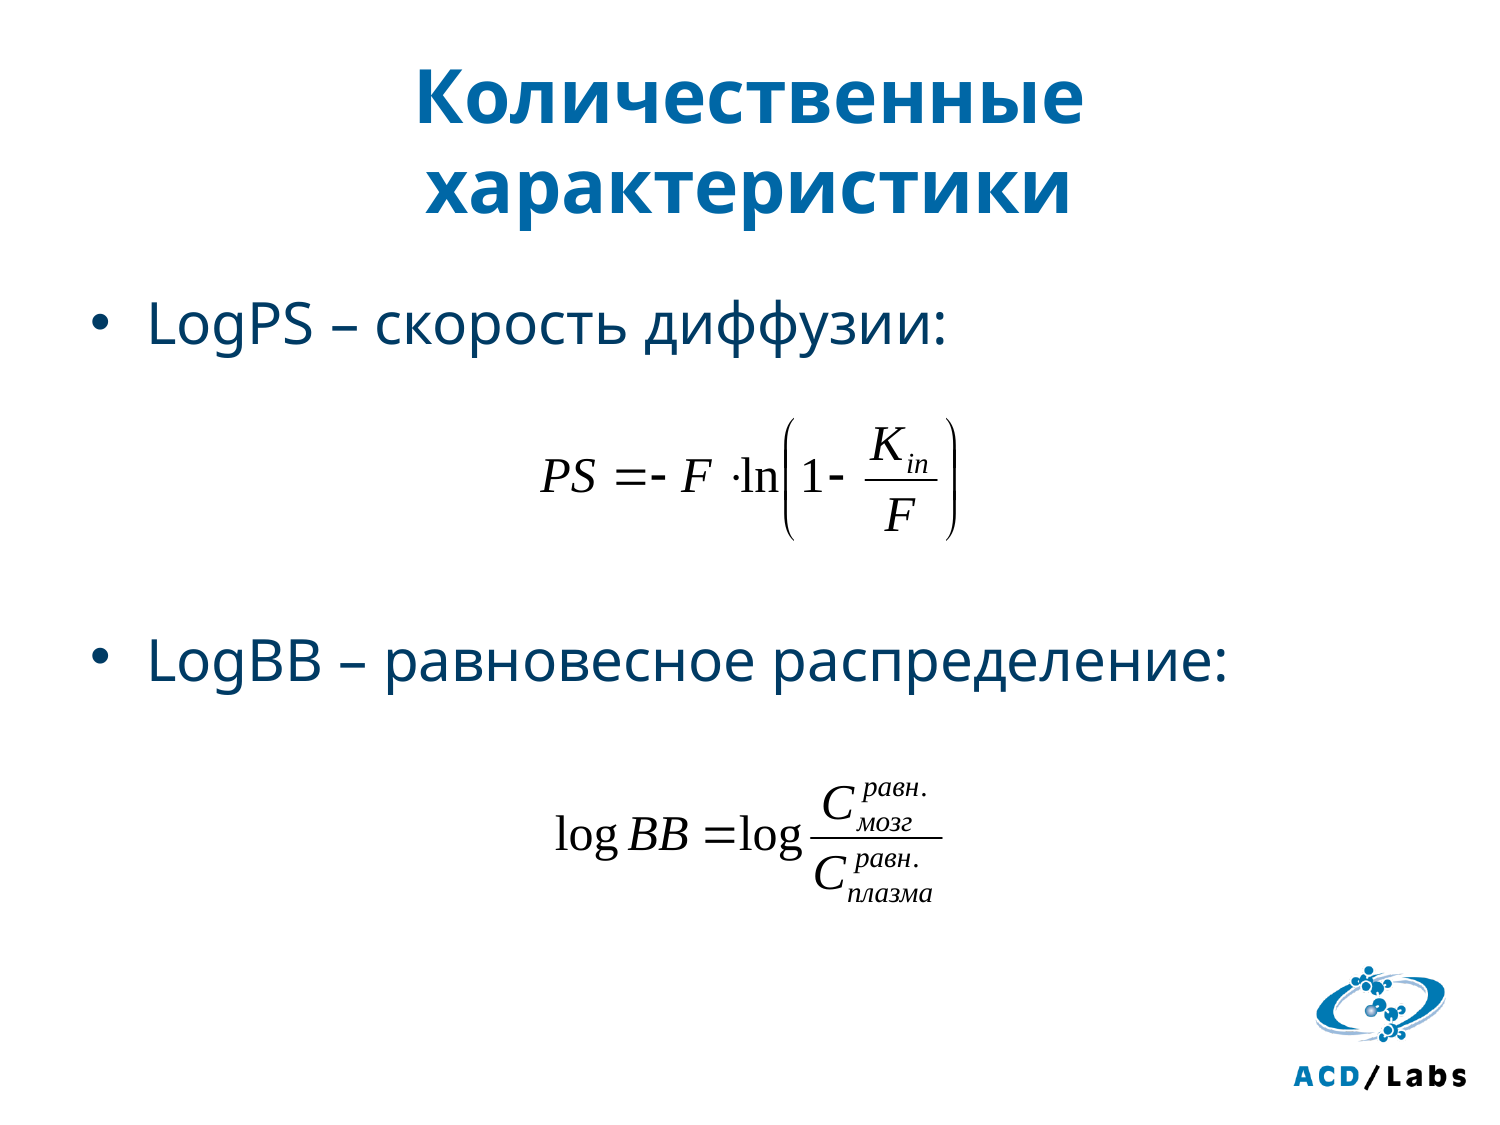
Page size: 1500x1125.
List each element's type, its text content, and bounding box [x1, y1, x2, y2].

list LogPS – скорость диффузии: LogBB – равновесное распределение: [74, 278, 1426, 1006]
title Количественные характеристики [74, 44, 1426, 233]
picture [1385, 1006, 1397, 1012]
picture [1293, 964, 1471, 1101]
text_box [547, 762, 953, 914]
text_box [530, 408, 969, 551]
